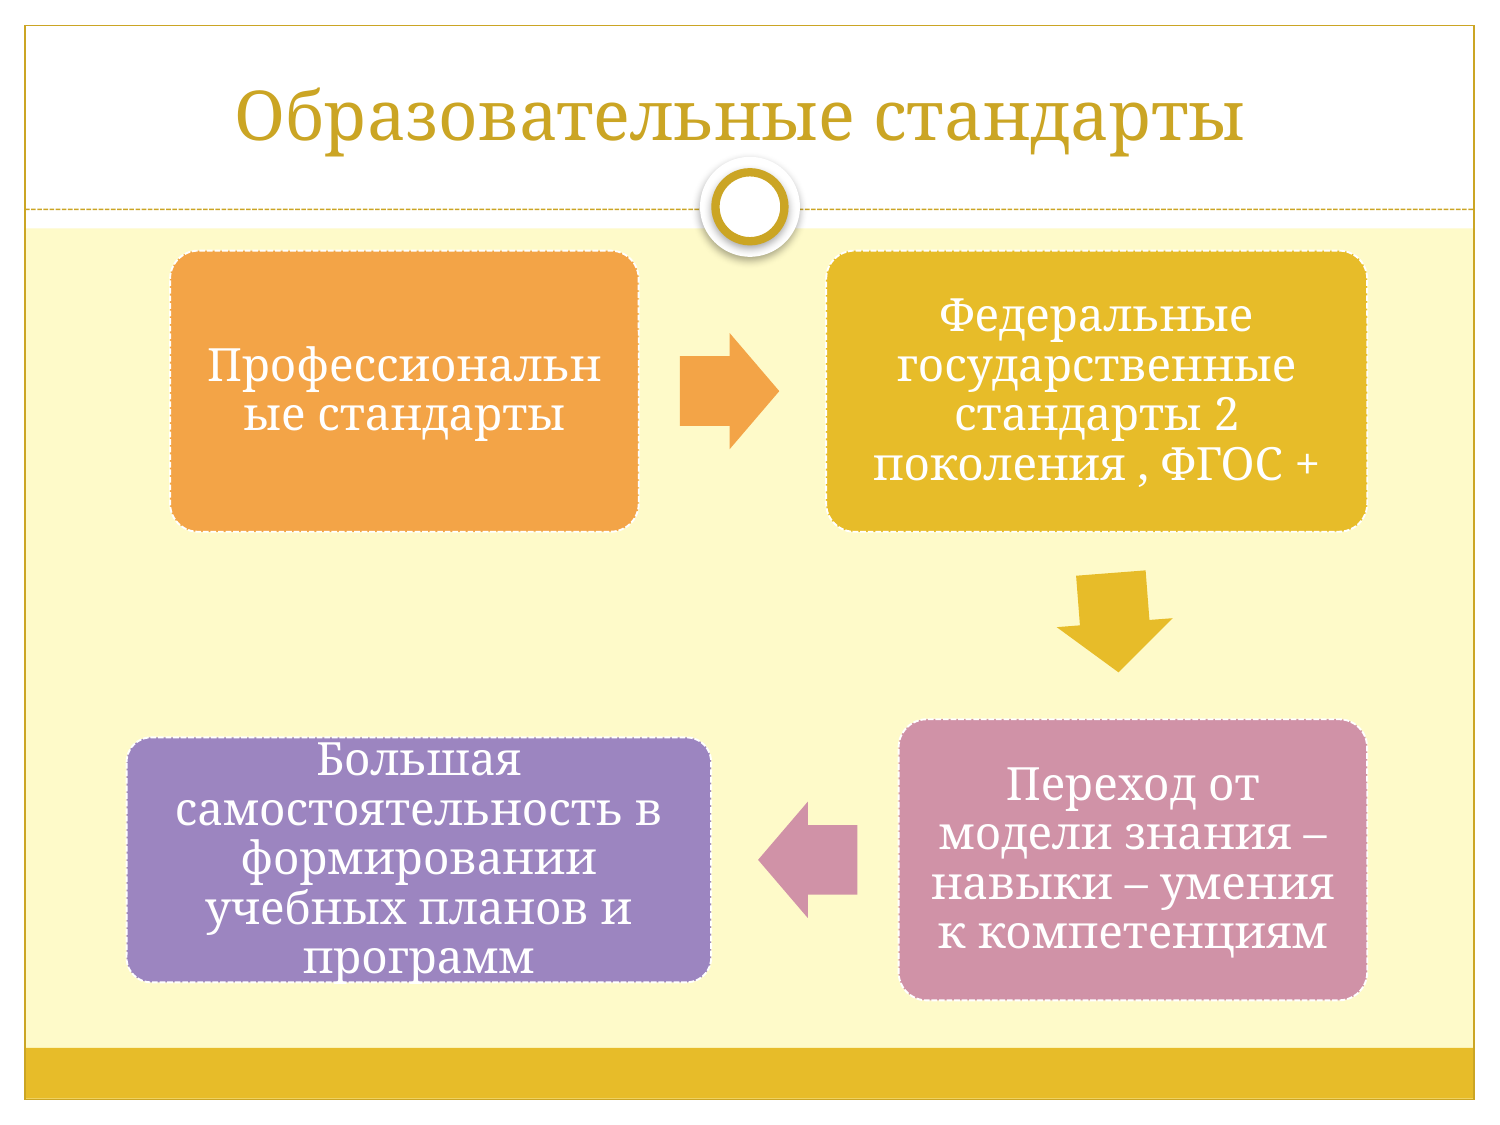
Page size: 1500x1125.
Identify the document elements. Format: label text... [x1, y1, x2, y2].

title Образовательные стандарты [49, 37, 1450, 162]
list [49, 250, 1445, 1001]
